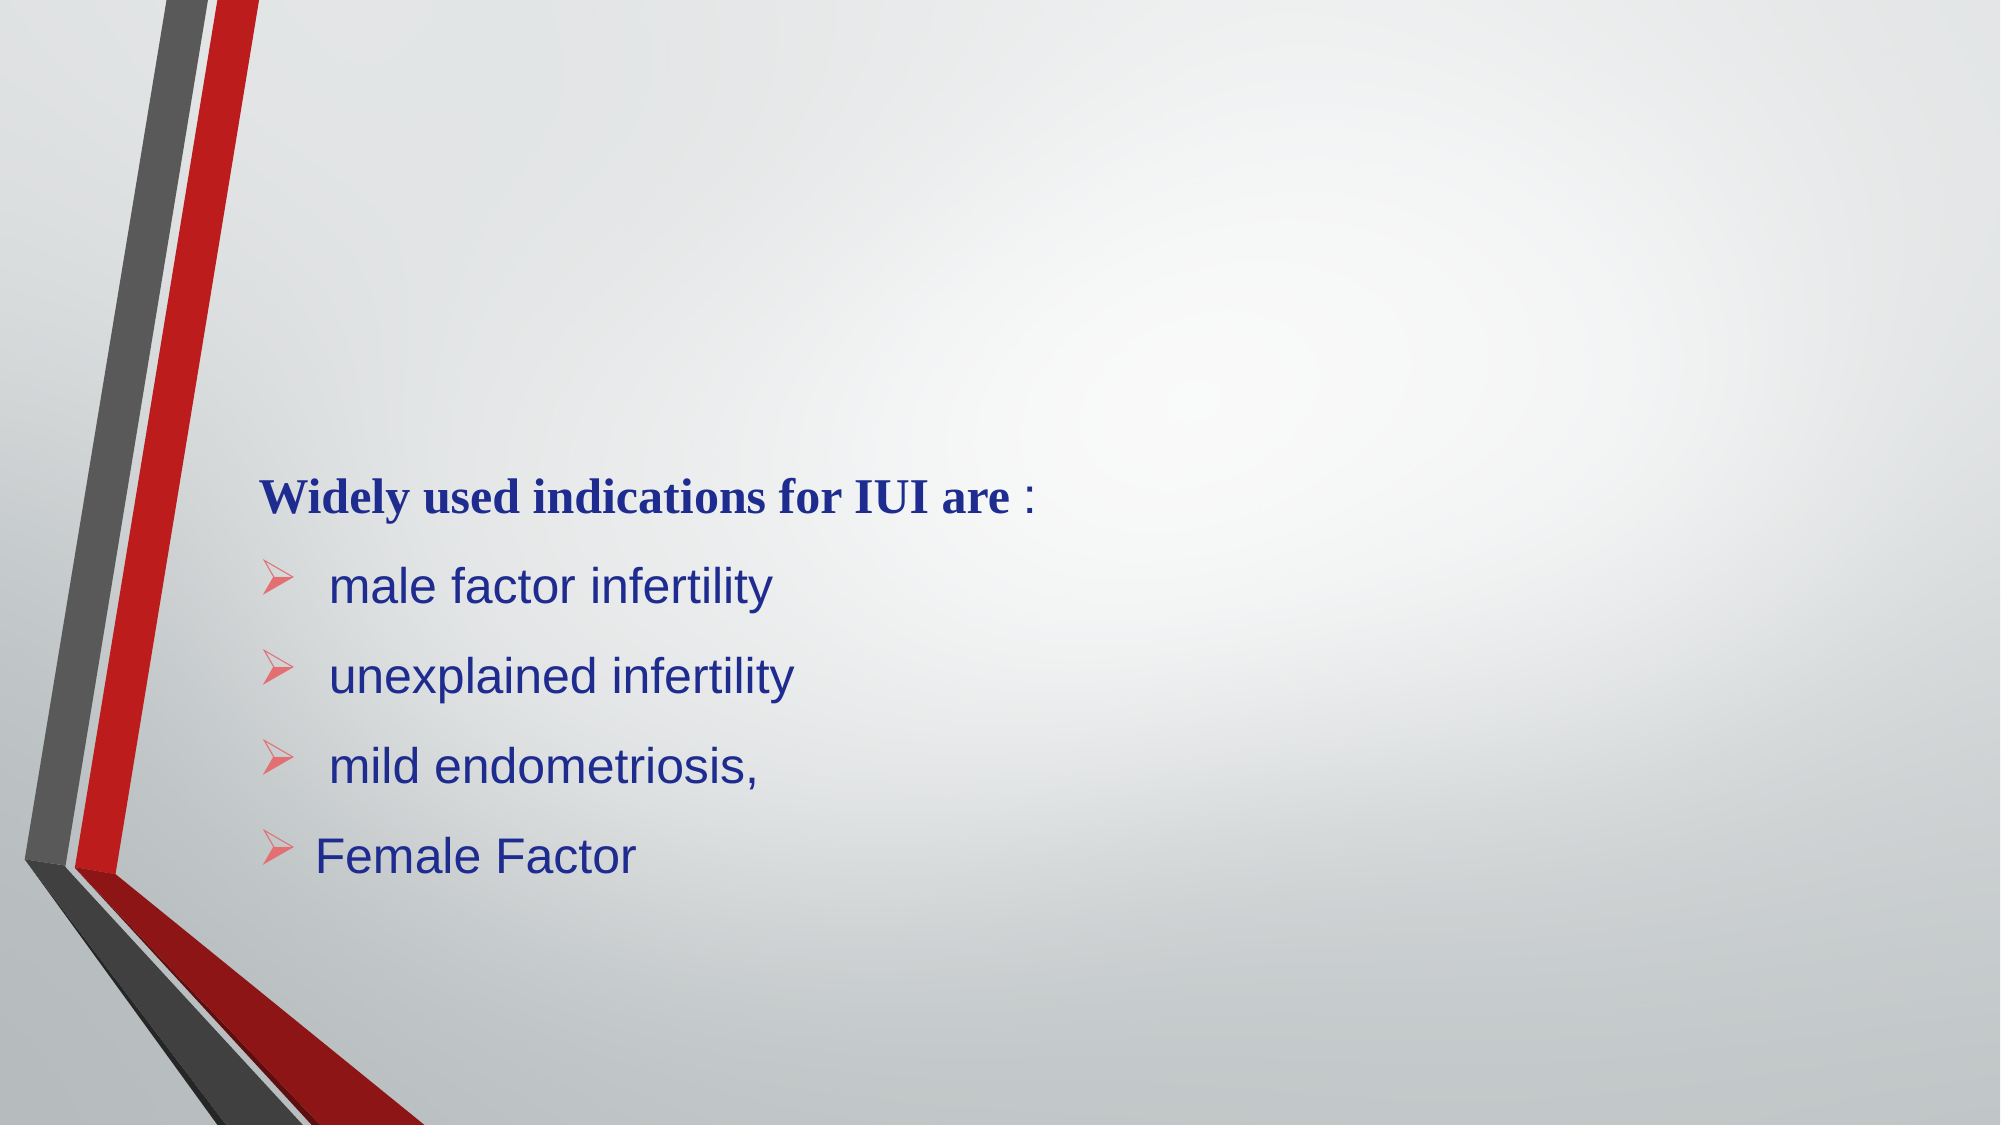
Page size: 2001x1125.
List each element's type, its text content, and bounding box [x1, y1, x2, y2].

list Widely used indications for IUI are : male factor infertility unexplained infertility mild endometriosis, Female Factor [243, 437, 1887, 950]
